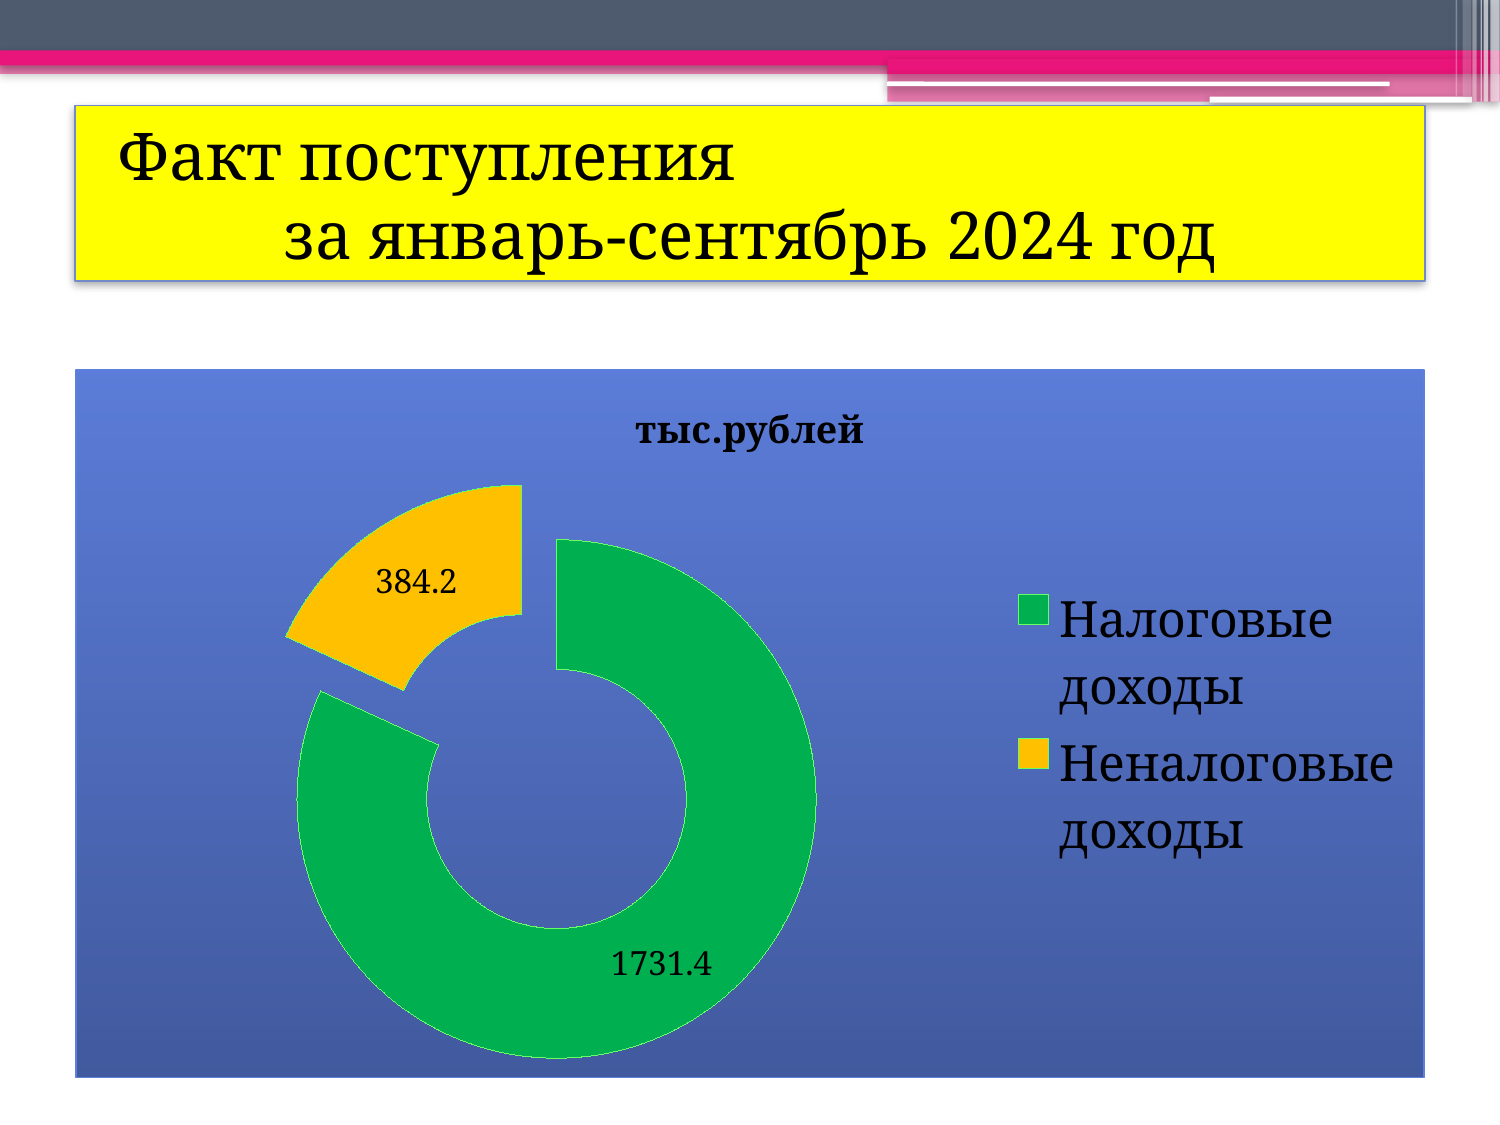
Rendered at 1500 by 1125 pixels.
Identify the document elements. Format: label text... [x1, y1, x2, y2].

title Факт поступления за январь-сентябрь 2024 год [74, 105, 1426, 282]
chart [74, 368, 1426, 1079]
